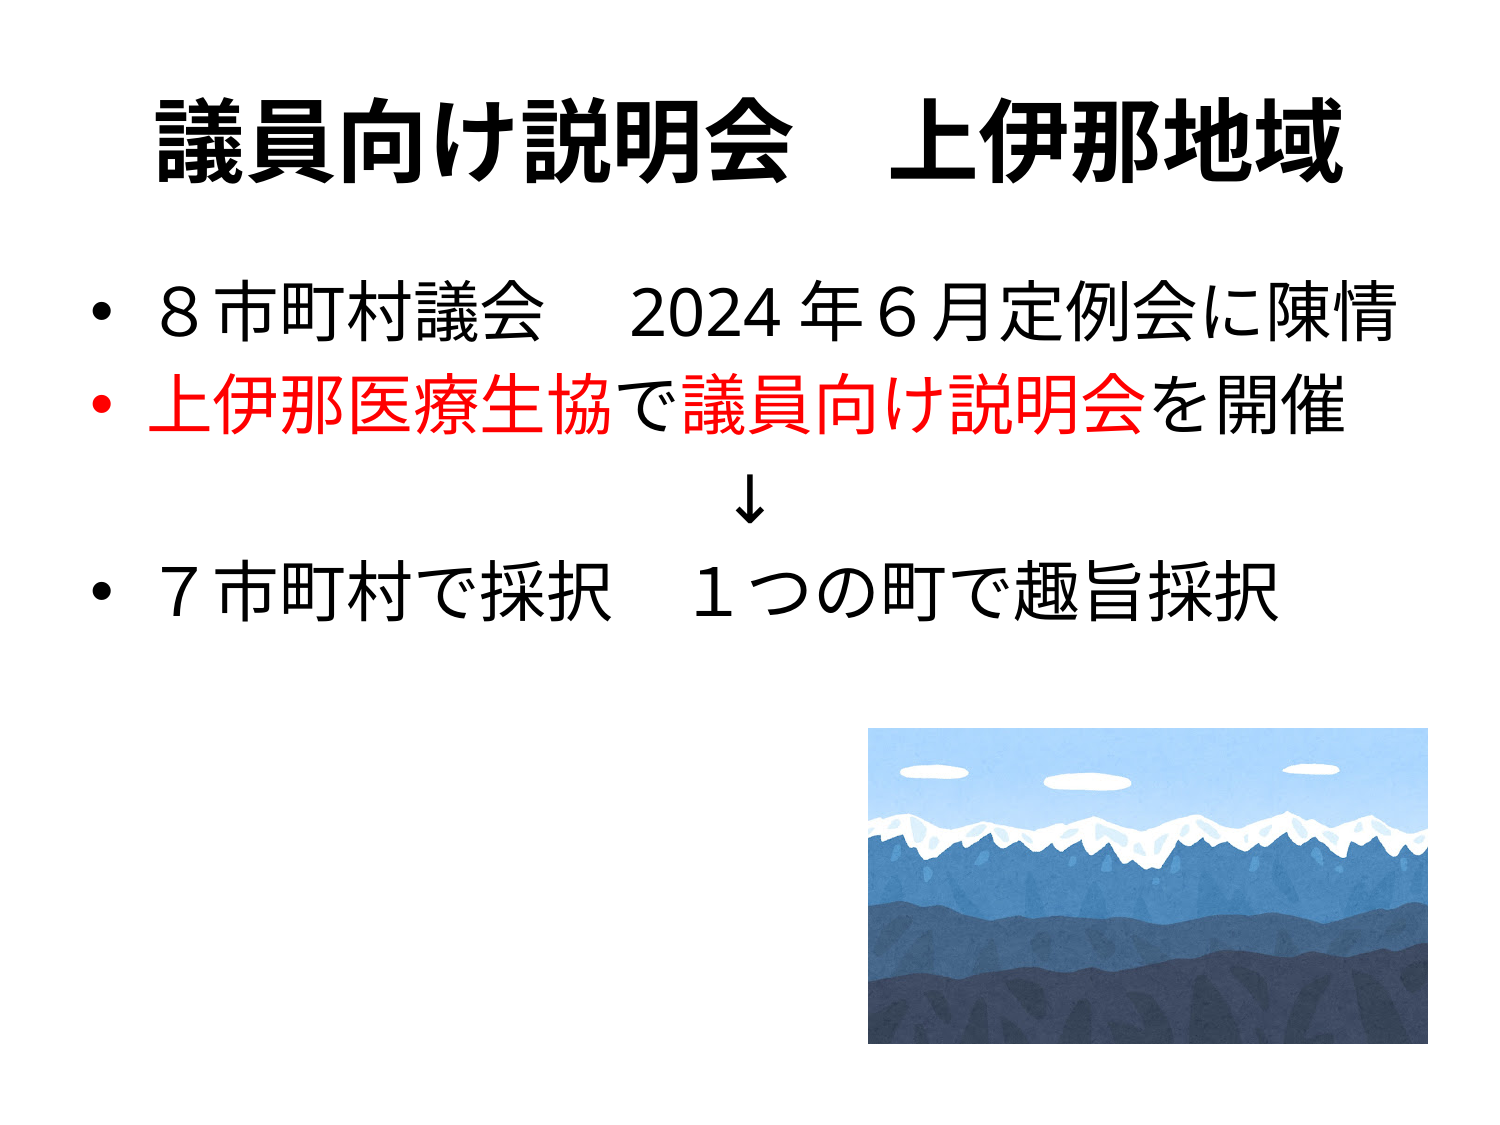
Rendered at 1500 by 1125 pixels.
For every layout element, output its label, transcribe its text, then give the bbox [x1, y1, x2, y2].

picture [867, 727, 1428, 1044]
title 議員向け説明会 上伊那地域 [75, 45, 1425, 233]
list ８市町村議会 2024年６月定例会に陳情 上伊那医療生協で議員向け説明会を開催 ↓ ７市町村で採択 １つの町で趣旨採択 [75, 262, 1425, 1005]
